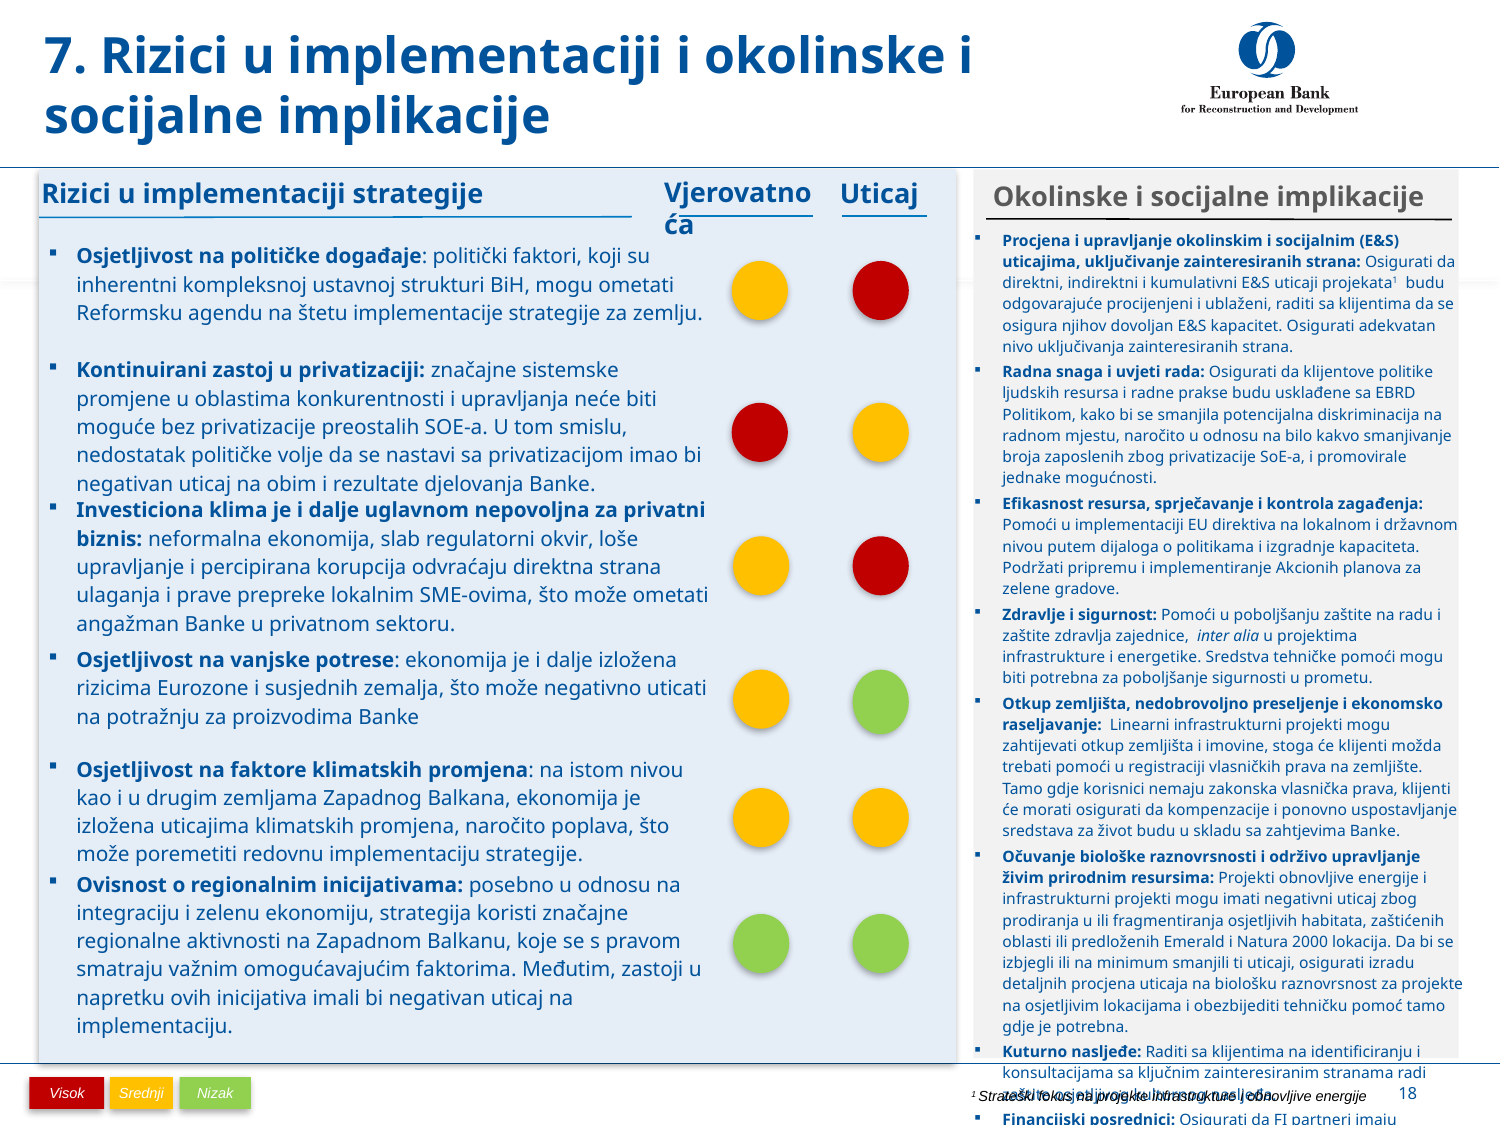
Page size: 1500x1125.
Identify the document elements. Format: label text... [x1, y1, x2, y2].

table_header Procjena i upravljanje okolinskim i socijalnim (E&S) uticajima, uključivanje zainteresiranih strana: Osigurati da direktni, indirektni i kumulativni E&S uticaji projekata1 budu odgovarajuće procijenjeni i ublaženi, raditi sa klijentima da se osigura njihov dovoljan E&S kapacitet. Osigurati adekvatan nivo uključivanja zainteresiranih strana. Radna snaga i uvjeti rada: Osigurati da klijentove politike ljudskih resursa i radne prakse budu usklađene sa EBRD Politikom, kako bi se smanjila potencijalna diskriminacija na radnom mjestu, naročito u odnosu na bilo kakvo smanjivanje broja zaposlenih zbog privatizacije SoE-a, i promovirale jednake mogućnosti. Efikasnost resursa, sprječavanje i kontrola zagađenja: Pomoći u implementaciji EU direktiva na lokalnom i državnom nivou putem dijaloga o politikama i izgradnje kapaciteta. Podržati pripremu i implementiranje Akcionih planova za zelene gradove. Zdravlje i sigurnost: Pomoći u poboljšanju zaštite na radu i zaštite zdravlja zajednice, inter alia u projektima infrastrukture i energetike. Sredstva tehničke pomoći mogu biti potrebna za poboljšanje sigurnosti u prometu. Otkup zemljišta, nedobrovoljno preseljenje i ekonomsko raseljavanje: Linearni infrastrukturni projekti mogu zahtijevati otkup zemljišta i imovine, stoga će klijenti možda trebati pomoći u registraciji vlasničkih prava na zemljište. Tamo gdje korisnici nemaju zakonska vlasnička prava, klijenti će morati osigurati da kompenzacije i ponovno uspostavljanje sredstava za život budu u skladu sa zahtjevima Banke. Očuvanje biološke raznovrsnosti i održivo upravljanje živim prirodnim resursima: Projekti obnovljive energije i infrastrukturni projekti mogu imati negativni uticaj zbog prodiranja u ili fragmentiranja osjetljivih habitata, zaštićenih oblasti ili predloženih Emerald i Natura 2000 lokacija. Da bi se izbjegli ili na minimum smanjili ti uticaji, osigurati izradu detaljnih procjena uticaja na biološku raznovrsnost za projekte na osjetljivim lokacijama i obezbijediti tehničku pomoć tamo gdje je potrebna. Kuturno nasljeđe: Raditi sa klijentima na identificiranju i konsultacijama sa ključnim zainteresiranim stranama radi zaštite osjetljivog kulturnog nasljeđa. Financijski posrednici: Osigurati da FI partneri imaju adekvatne E&S kapacitete i procedure za upravljanje rizikom. [959, 222, 1479, 1063]
text_box [732, 787, 791, 848]
table_cell [819, 628, 914, 747]
table_cell [724, 628, 819, 747]
text_box Okolinske i socijalne implikacije [993, 171, 1459, 219]
title 7. Rizici u implementaciji i okolinske i socijalne implikacije [44, 15, 1078, 153]
table_cell [724, 488, 819, 628]
text_box [730, 402, 789, 463]
table_cell [819, 348, 914, 488]
text_box [732, 913, 791, 974]
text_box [29, 1066, 252, 1114]
table_header Osjetljivost na političke događaje: politički faktori, koji su inherentni kompleksnoj ustavnoj strukturi BiH, mogu ometati Reformsku agendu na štetu implementacije strategije za zemlju. [33, 220, 724, 348]
table_cell [819, 747, 914, 862]
slide_number 18 [1358, 1113, 1418, 1125]
table_cell [819, 488, 914, 628]
text_box [730, 260, 789, 321]
table_cell Osjetljivost na vanjske potrese: ekonomija je i dalje izložena rizicima Eurozone i susjednih zemalja, što može negativno uticati na potražnju za proizvodima Banke [33, 628, 724, 747]
text_box Vjerovatnoća [664, 167, 830, 248]
text_box [851, 402, 910, 463]
table_cell Kontinuirani zastoj u privatizaciji: značajne sistemske promjene u oblastima konkurentnosti i upravljanja neće biti moguće bez privatizacije preostalih SOE-a. U tom smislu, nedostatak političke volje da se nastavi sa privatizacijom imao bi negativan uticaj na obim i rezultate djelovanja Banke. [33, 348, 724, 488]
text_box Uticaj [834, 169, 939, 217]
table_cell Osjetljivost na faktore klimatskih promjena: na istom nivou kao i u drugim zemljama Zapadnog Balkana, ekonomija je izložena uticajima klimatskih promjena, naročito poplava, što može poremetiti redovnu implementaciju strategije. [33, 747, 724, 862]
text_box [973, 169, 1459, 222]
text_box [851, 668, 910, 735]
table_cell [819, 862, 914, 1027]
table_header [724, 248, 819, 348]
text_box [38, 169, 957, 1064]
table_cell Investiciona klima je i dalje uglavnom nepovoljna za privatni biznis: neformalna ekonomija, slab regulatorni okvir, loše upravljanje i percipirana korupcija odvraćaju direktna strana ulaganja i prave prepreke lokalnim SME-ovima, što može ometati angažman Banke u privatnom sektoru. [33, 488, 724, 628]
text_box [851, 535, 910, 597]
slide_number 18 [1358, 1062, 1418, 1080]
text_box [851, 913, 910, 974]
text_box [732, 535, 791, 597]
table_cell [724, 348, 819, 488]
text_box [851, 260, 910, 321]
table_cell Ovisnost o regionalnim inicijativama: posebno u odnosu na integraciju i zelenu ekonomiju, strategija koristi značajne regionalne aktivnosti na Zapadnom Balkanu, koje se s pravom smatraju važnim omogućavajućim faktorima. Međutim, zastoji u napretku ovih inicijativa imali bi negativan uticaj na implementaciju. [33, 862, 724, 1027]
table_cell [724, 862, 819, 1027]
text_box [732, 668, 791, 730]
table_cell [724, 747, 819, 862]
text_box Rizici u implementaciji strategije [41, 169, 634, 217]
text_box 1 Strateški fokus na projekte infrastrukture i obnovljive energije [956, 1080, 1442, 1113]
table_header [819, 220, 914, 348]
text_box [851, 787, 910, 848]
